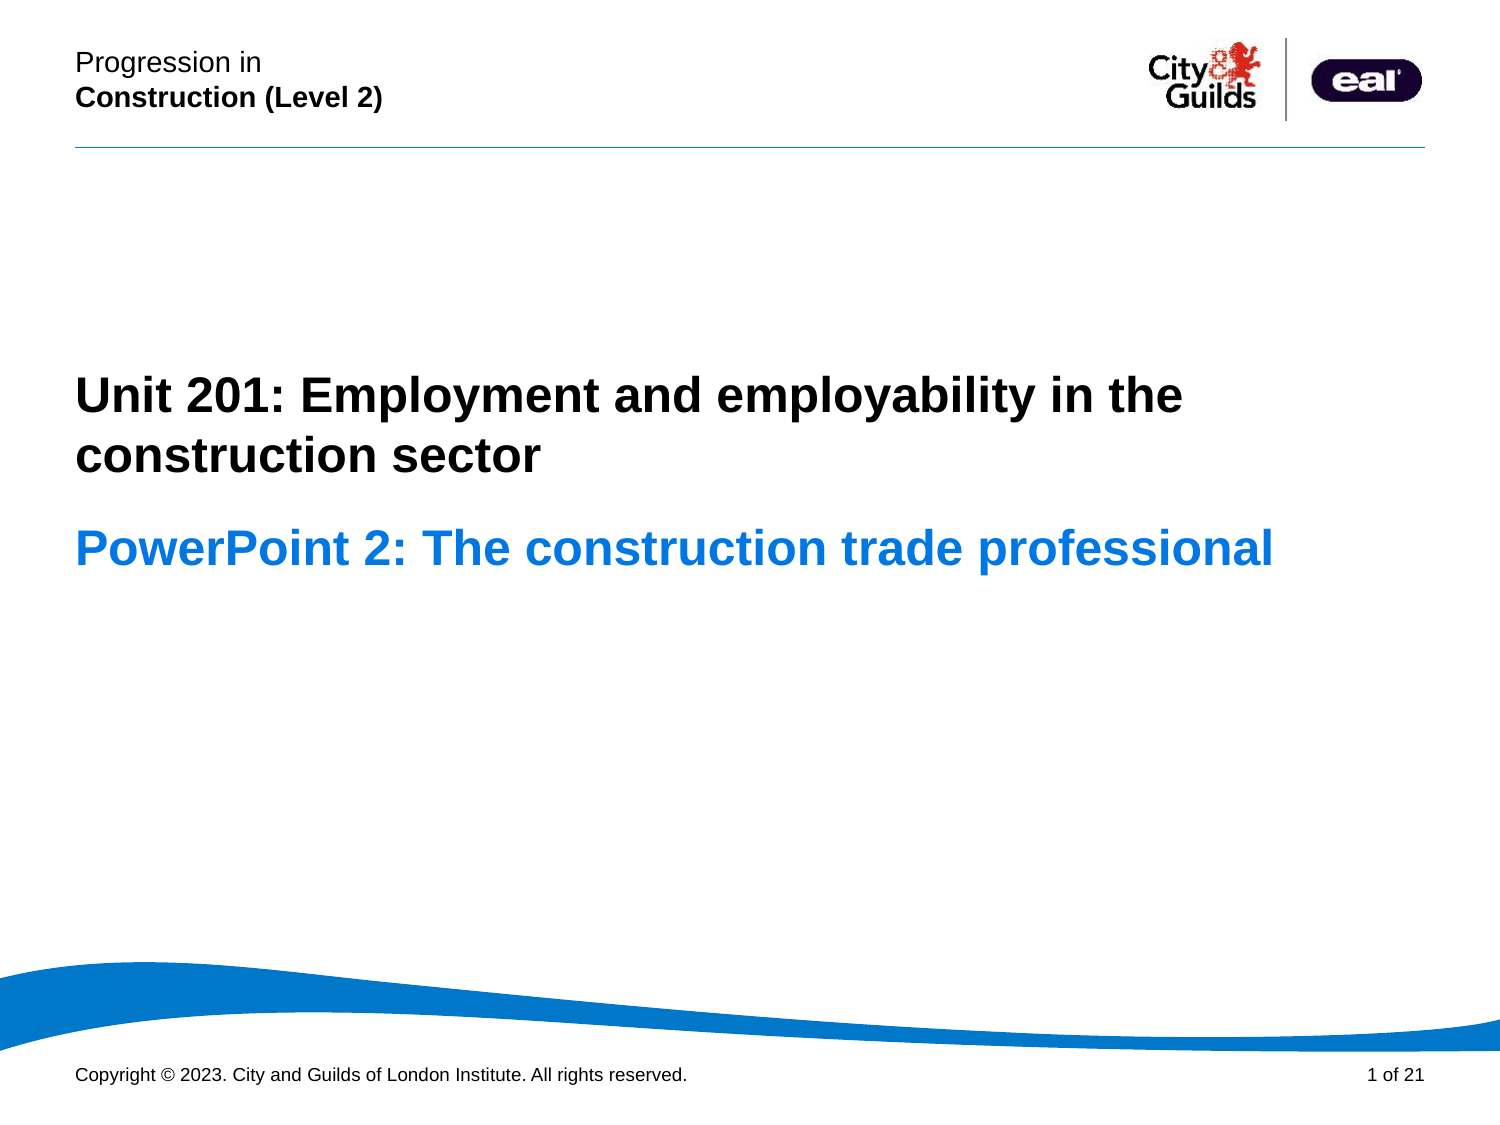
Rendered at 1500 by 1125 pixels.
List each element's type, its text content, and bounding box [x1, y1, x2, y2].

picture [1149, 38, 1422, 121]
list PowerPoint presentation [74, 224, 1426, 1006]
title PowerPoint 2: The construction trade professional [74, 514, 1413, 928]
text_box Unit 201: Employment and employability in the construction sector [75, 362, 1388, 484]
